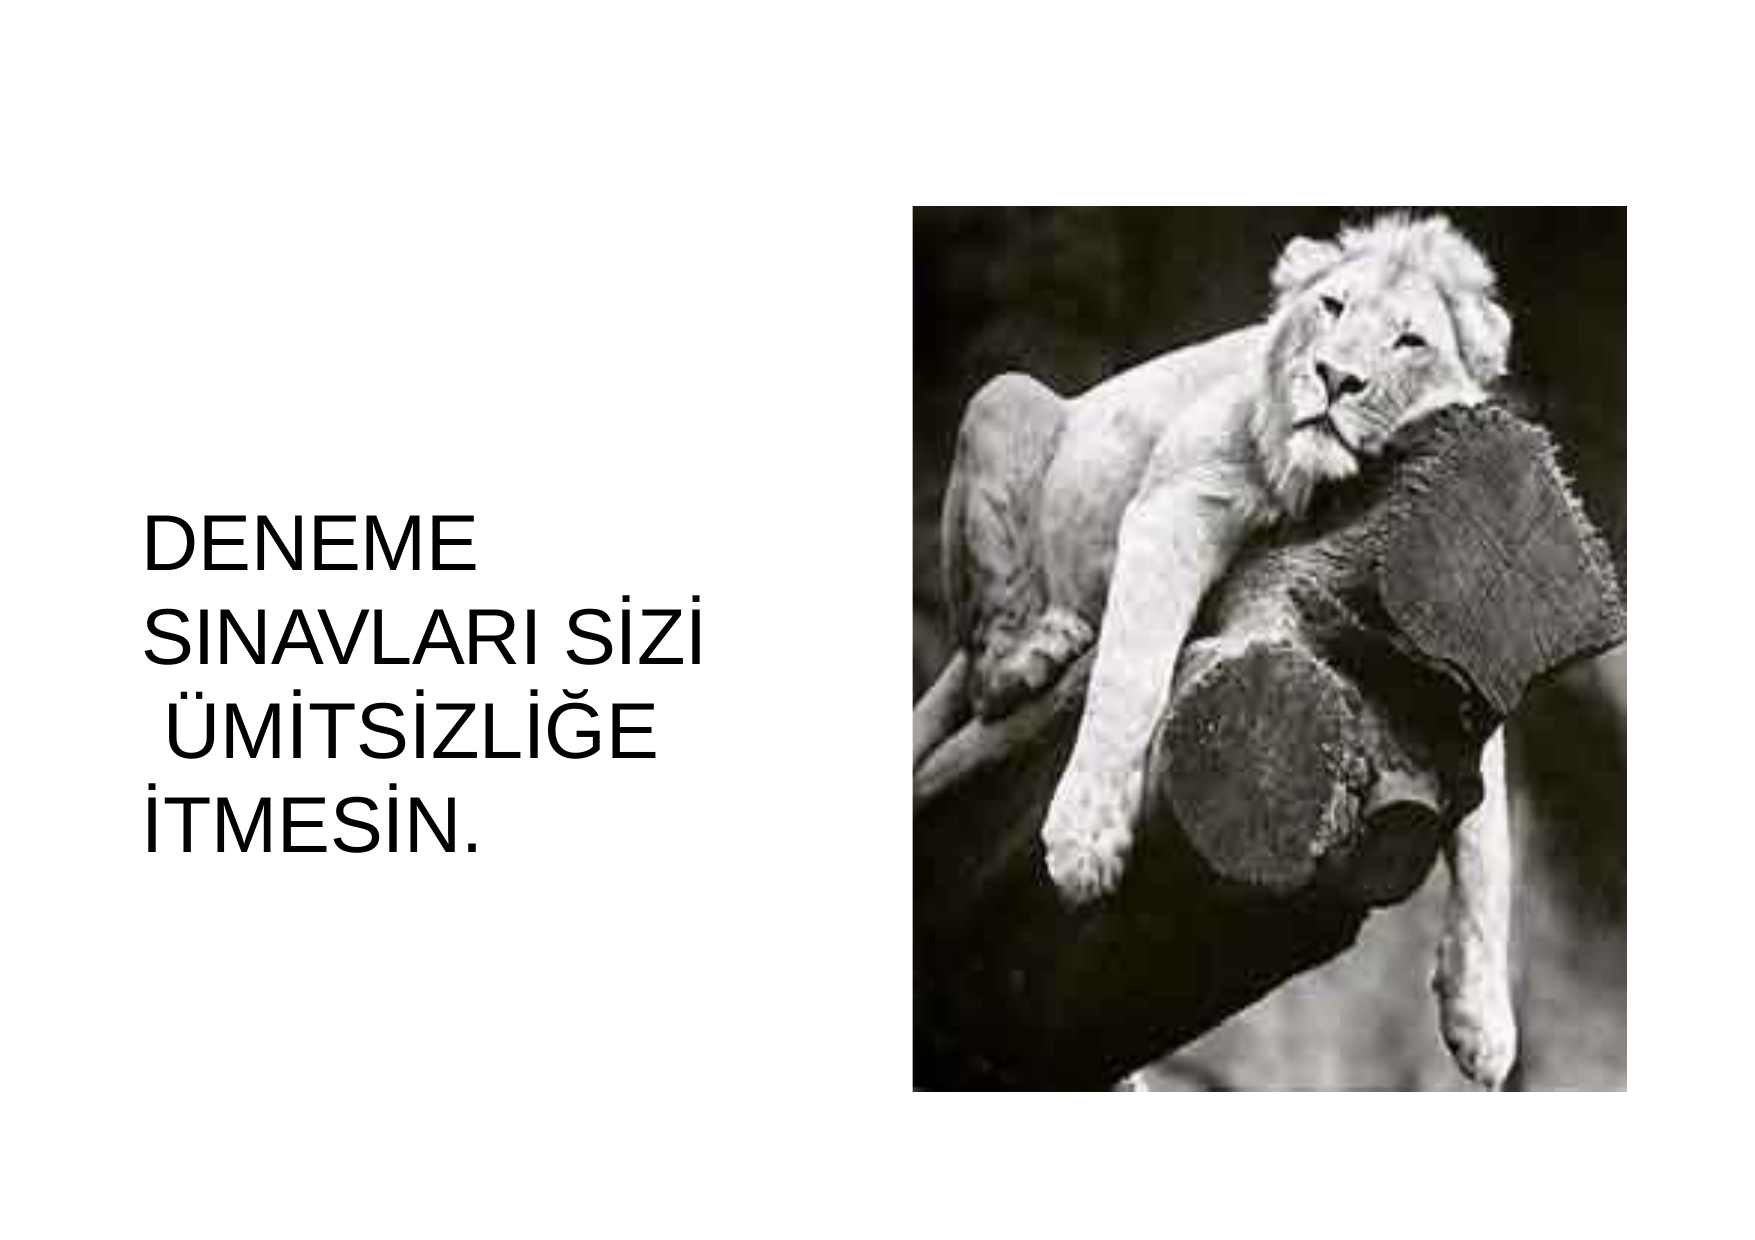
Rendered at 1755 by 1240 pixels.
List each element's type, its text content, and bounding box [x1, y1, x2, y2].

text_box DENEME SINAVLARI SİZİ ÜMİTSİZLİĞE İTMESİN. [139, 492, 719, 872]
text_box [912, 206, 1627, 1093]
